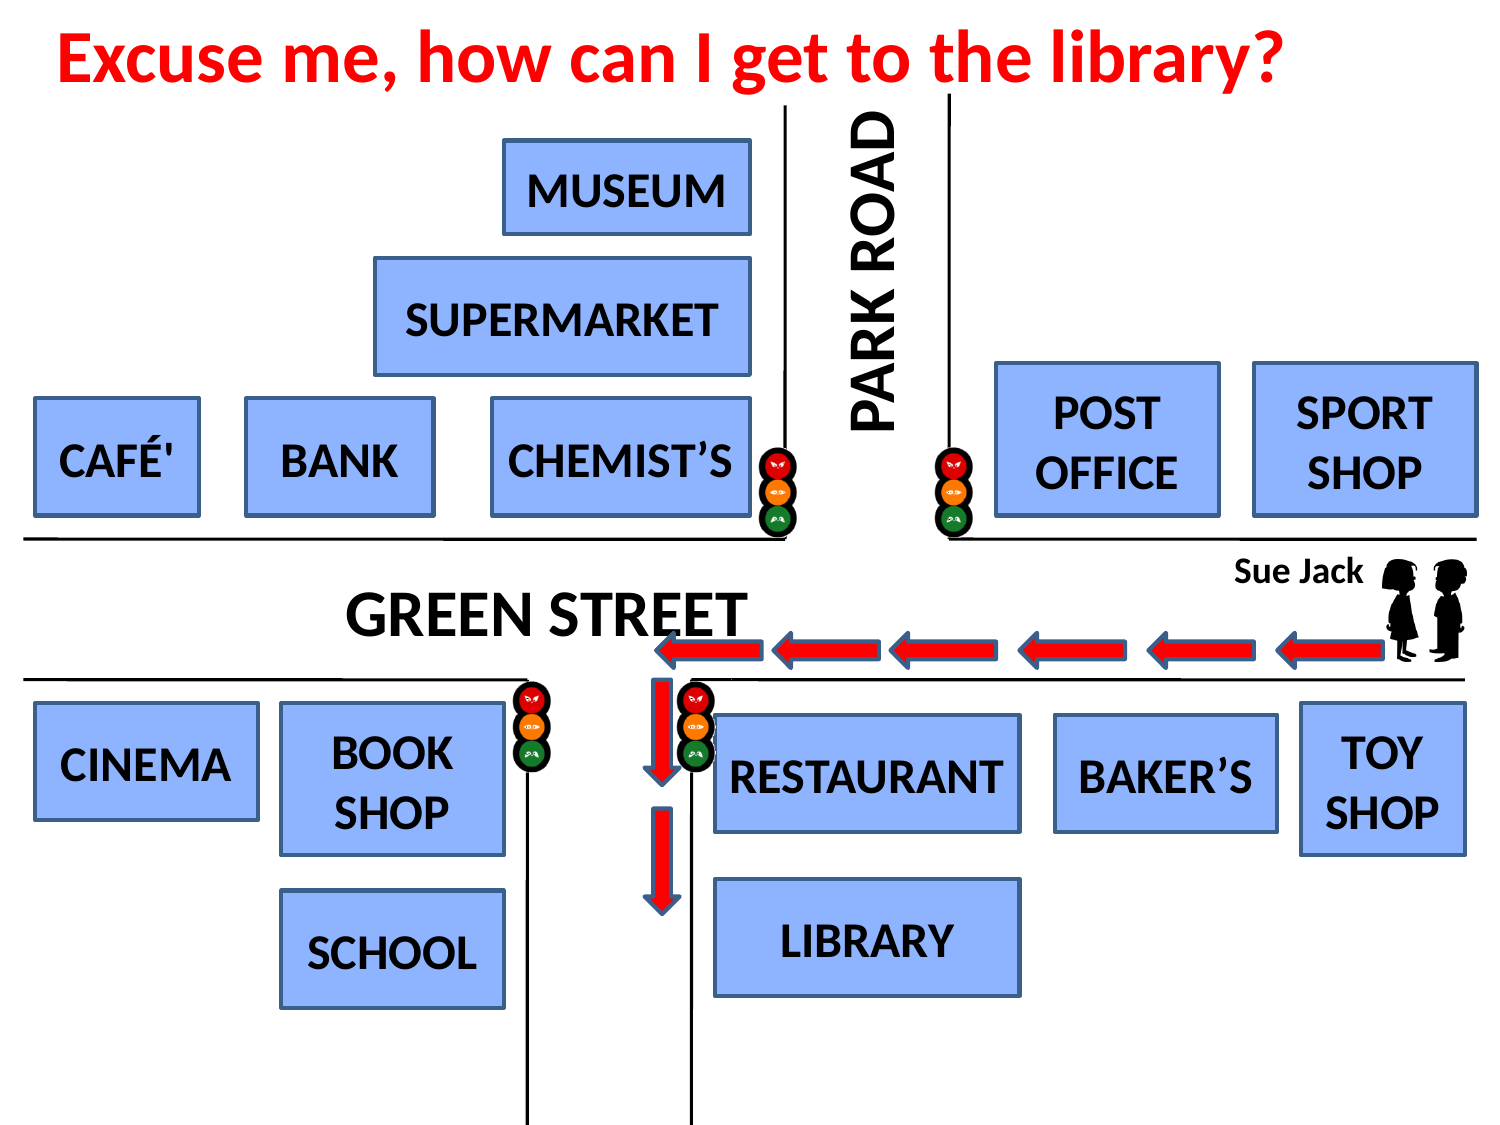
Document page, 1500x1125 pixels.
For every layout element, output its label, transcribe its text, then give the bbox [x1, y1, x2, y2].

text_box [771, 630, 881, 670]
picture [913, 445, 990, 541]
text_box BAKER’S [1053, 713, 1279, 834]
text_box Excuse me, how can I get to the library? [41, 0, 1320, 105]
text_box [1017, 630, 1128, 670]
text_box POST OFFICE [994, 361, 1221, 518]
picture [655, 679, 732, 775]
text_box CINEMA [33, 701, 260, 822]
text_box [888, 630, 999, 670]
text_box BOOK SHOP [279, 701, 506, 857]
text_box SUPERMARKET [373, 256, 752, 377]
text_box [654, 630, 764, 670]
picture [1382, 559, 1467, 662]
text_box [656, 911, 669, 917]
text_box CHEMIST’S [490, 396, 752, 518]
text_box PARK ROAD [820, 331, 915, 450]
text_box RESTAURANT [713, 713, 1022, 834]
text_box [655, 782, 668, 788]
text_box CAFÉ' [33, 396, 201, 518]
text_box TOY SHOP [1299, 701, 1467, 857]
text_box Sue Jack [1219, 549, 1380, 599]
text_box [642, 806, 682, 899]
text_box SCHOOL [279, 888, 506, 1010]
text_box LIBRARY [713, 877, 1022, 998]
text_box SPORT SHOP [1252, 361, 1479, 518]
text_box BANK [244, 396, 436, 518]
text_box MUSEUM [502, 138, 752, 236]
text_box [1275, 630, 1377, 670]
picture [737, 445, 815, 541]
text_box GREEN STREET [330, 562, 764, 658]
text_box PARK ROAD [820, 105, 915, 315]
text_box [1146, 630, 1256, 670]
picture [491, 679, 568, 775]
text_box [642, 765, 651, 778]
